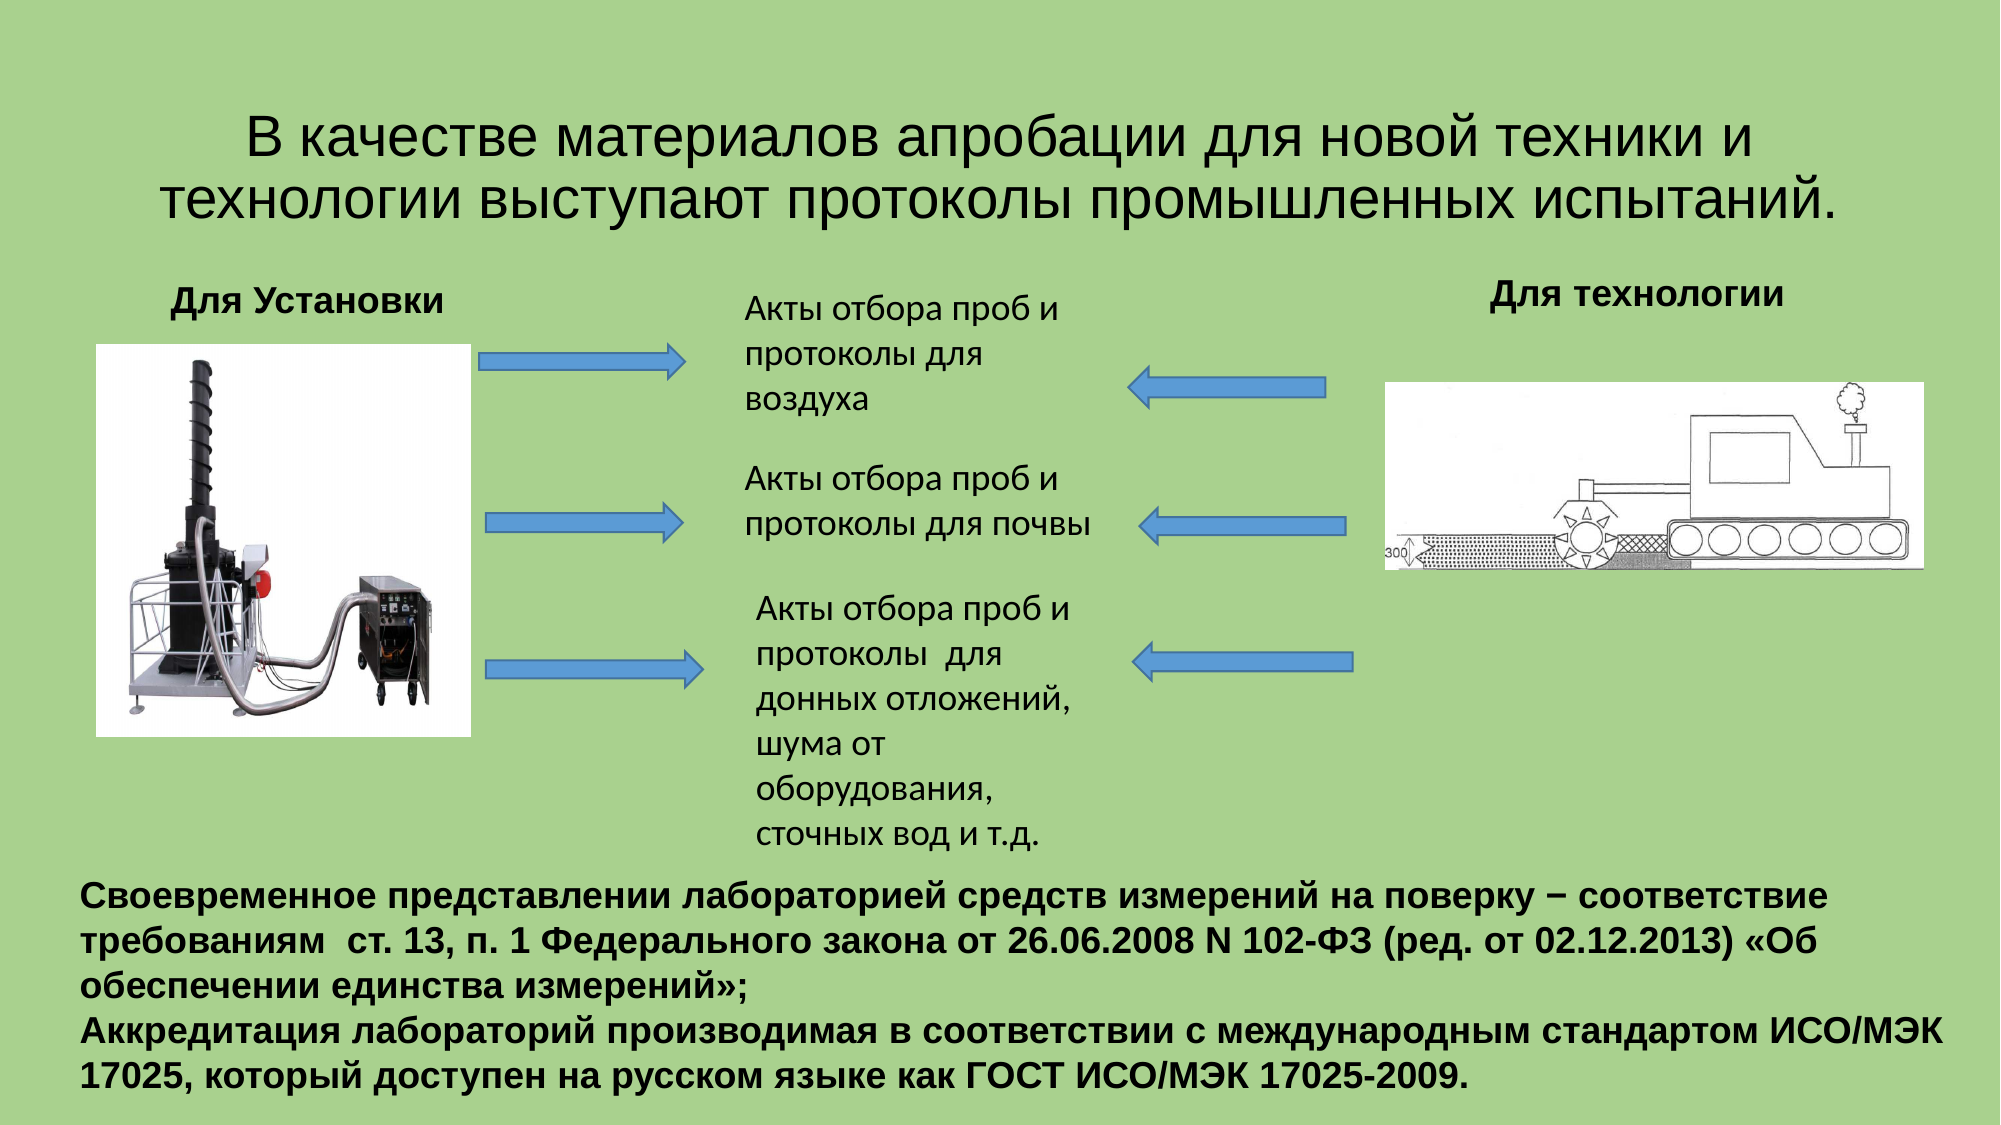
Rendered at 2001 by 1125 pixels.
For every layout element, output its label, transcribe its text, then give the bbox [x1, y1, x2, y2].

text_box [484, 501, 685, 545]
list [96, 344, 471, 737]
text_box [478, 342, 687, 381]
text_box Для технологии [1475, 261, 1856, 322]
text_box [1131, 640, 1354, 684]
picture [1385, 382, 1924, 570]
text_box Акты отбора проб и протоколы для донных отложений, шума от оборудования, сточных вод и т.д. [741, 575, 1124, 861]
text_box Акты отбора проб и протоколы для почвы [729, 445, 1124, 551]
text_box Акты отбора проб и протоколы для воздуха [729, 275, 1100, 426]
title В качестве материалов апробации для новой техники и технологии выступают протоколы промышленных испытаний. [137, 59, 1863, 278]
text_box Своевременное представлении лабораторией средств измерений на поверку − соответствие требованиям ст. 13, п. 1 Федерального закона от 26.06.2008 N 102-ФЗ (ред. от 02.12.2013) «Об обеспечении единства измерений»; Аккредитация лабораторий производимая в соответствии с международным стандартом ИСО/МЭК 17025, который доступен на русском языке как ГОСТ ИСО/МЭК 17025-2009. [64, 864, 2000, 1125]
text_box [484, 649, 705, 690]
text_box Для Установки [118, 268, 497, 329]
text_box [1126, 364, 1327, 410]
text_box [1138, 505, 1347, 547]
